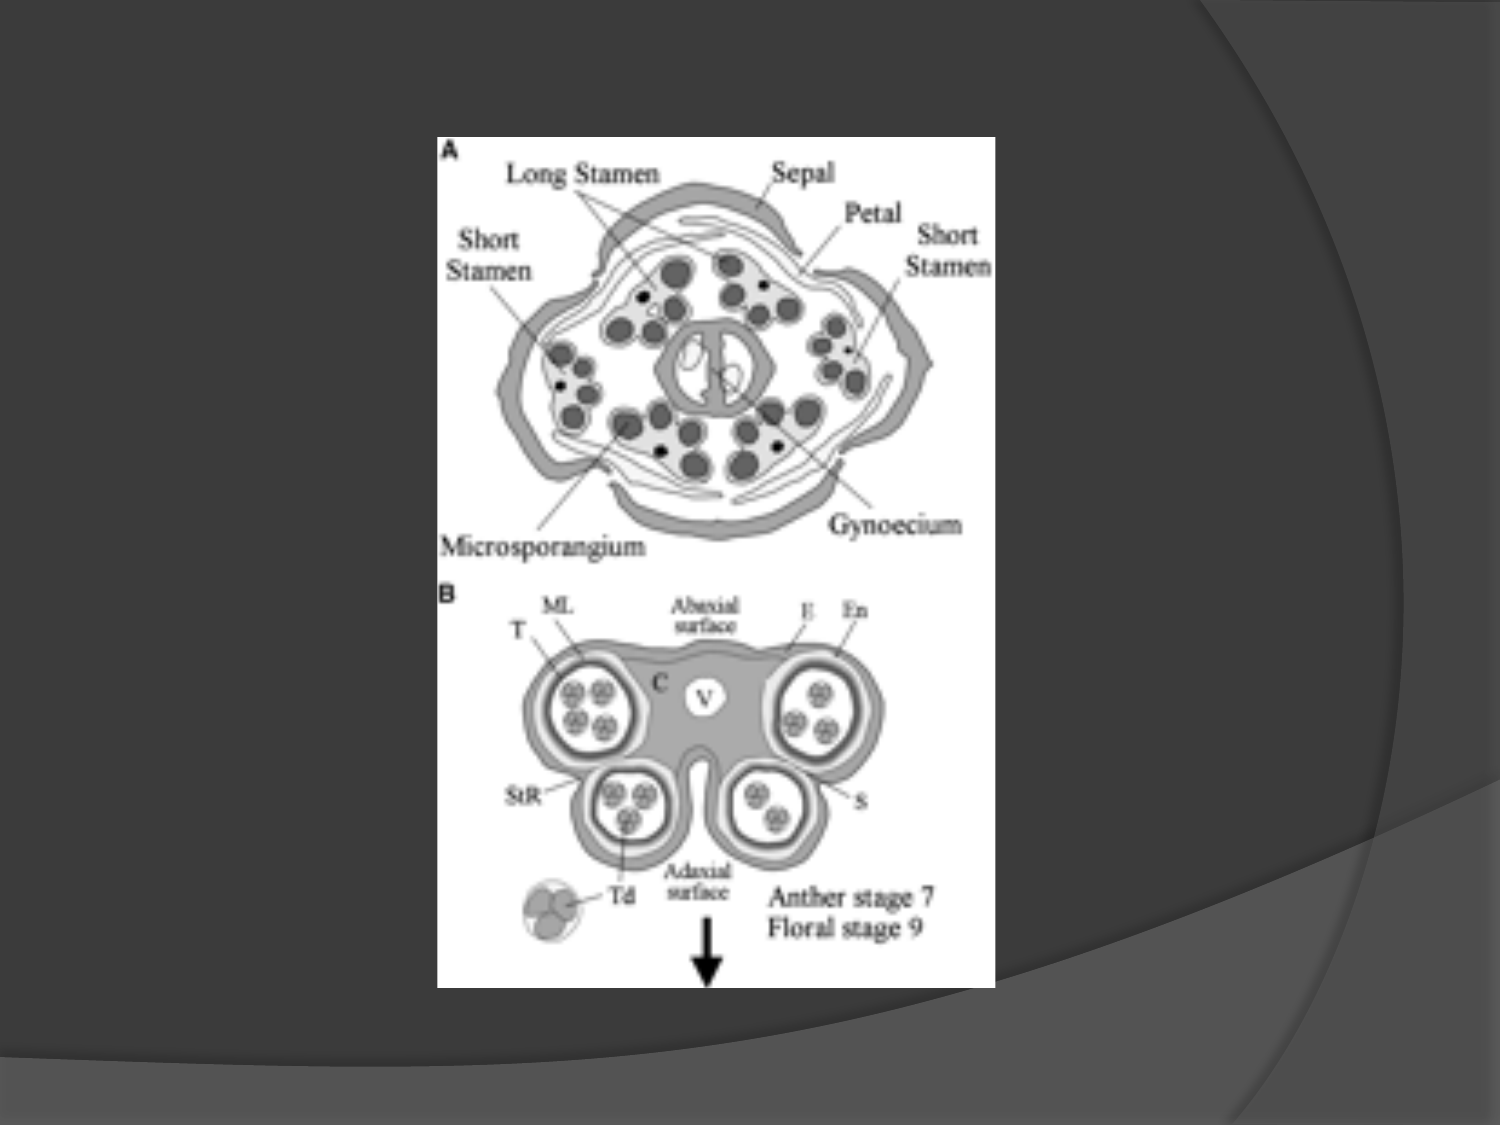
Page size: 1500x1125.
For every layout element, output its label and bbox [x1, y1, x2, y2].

picture [437, 137, 996, 988]
